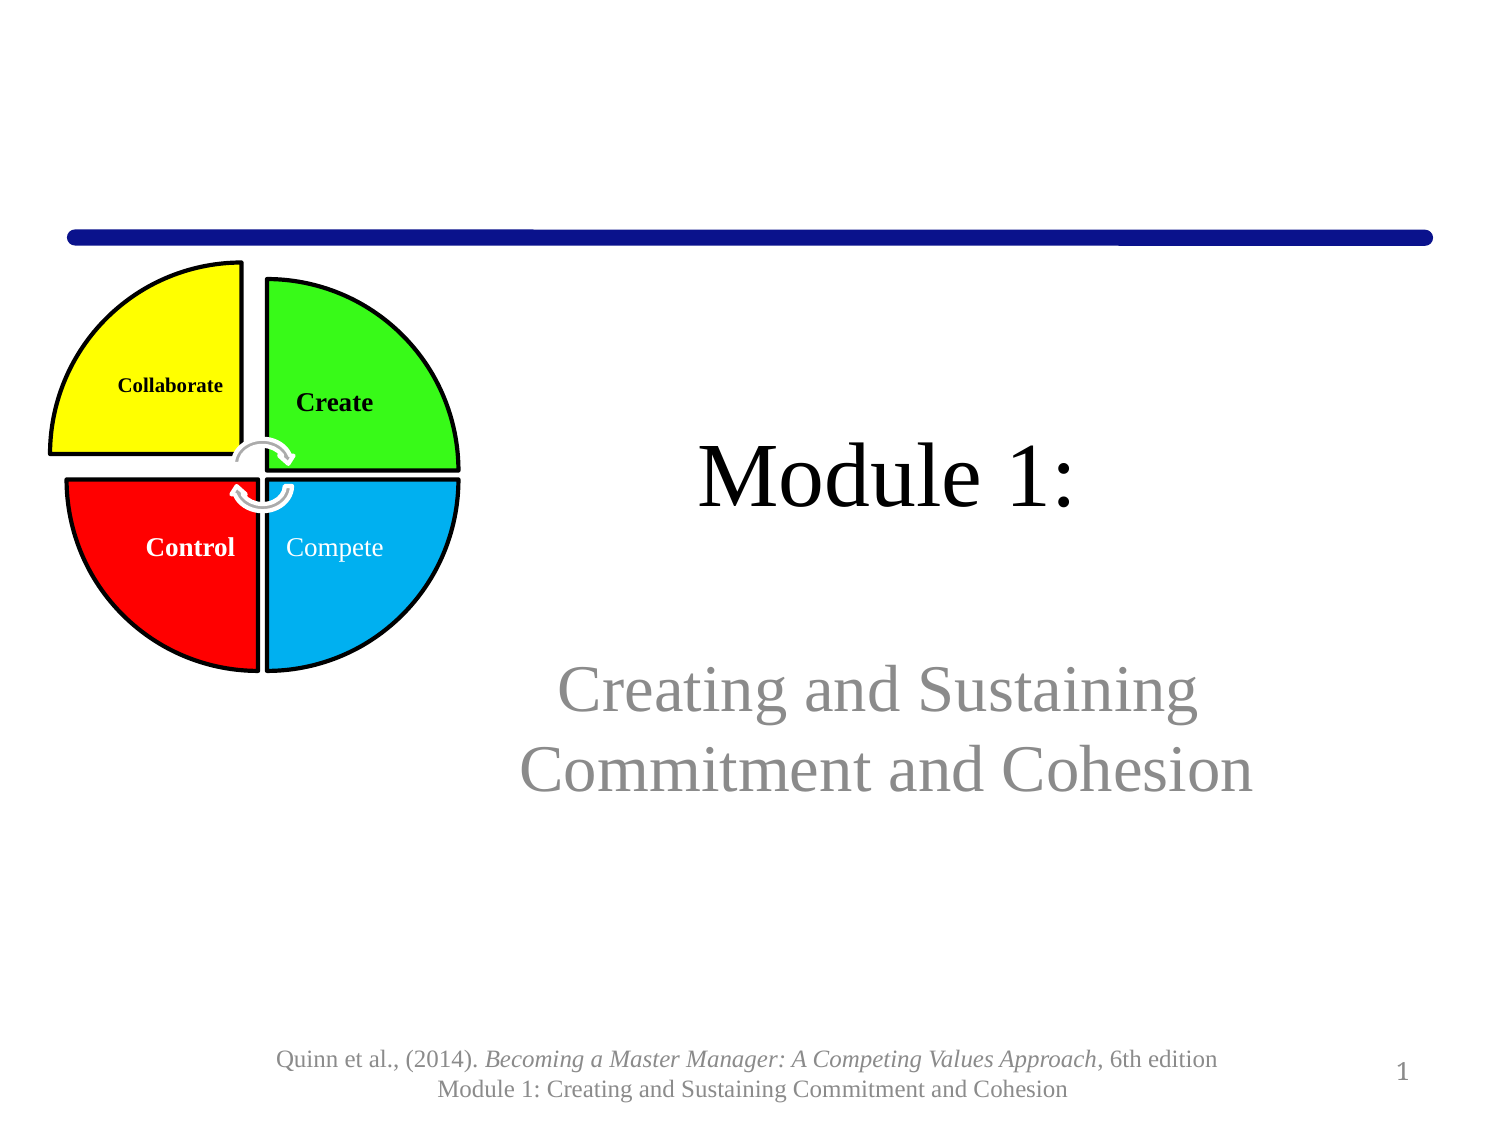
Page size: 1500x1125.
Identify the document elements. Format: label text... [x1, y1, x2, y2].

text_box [0, 237, 551, 713]
subtitle Creating and Sustaining Commitment and Cohesion [362, 637, 1413, 925]
footer Quinn et al., (2014). Becoming a Master Manager: A Competing Values Approach, 6th edition Module 1: Creating and Sustaining Commitment and Cohesion [150, 1042, 1350, 1103]
title Module 1: [554, 349, 1500, 591]
slide_number 1 [1350, 1042, 1425, 1103]
